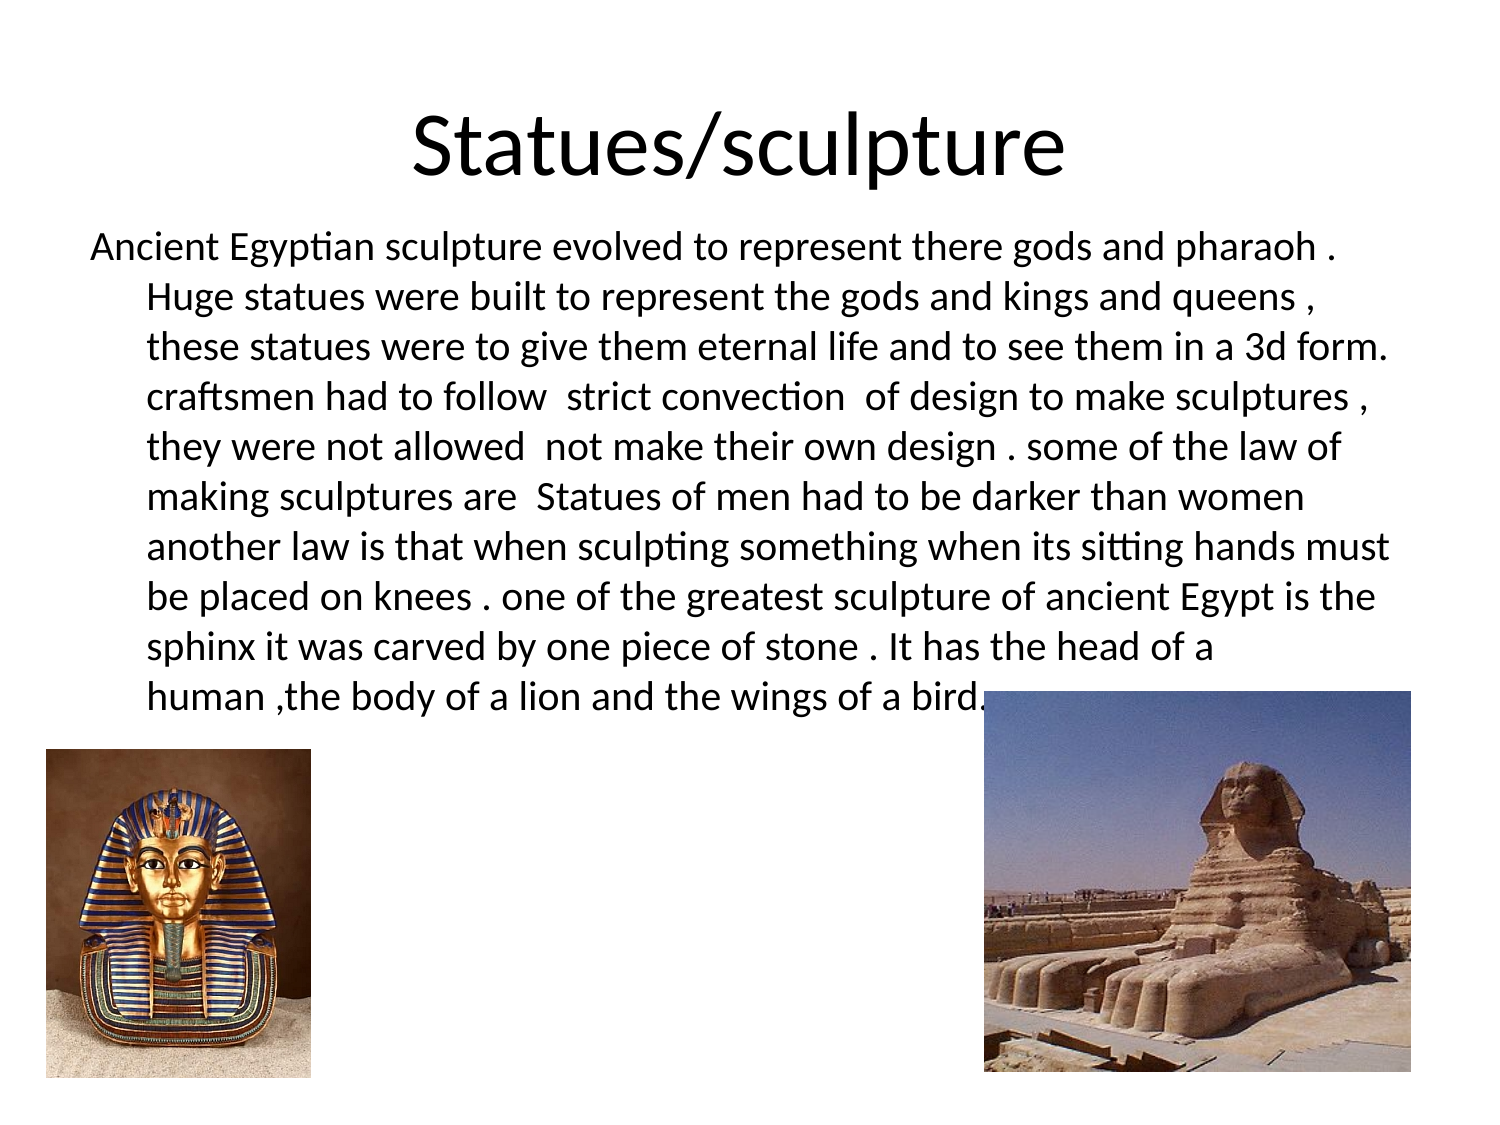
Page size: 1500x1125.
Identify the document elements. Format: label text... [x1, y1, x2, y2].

picture [46, 749, 311, 1079]
list Ancient Egyptian sculpture evolved to represent there gods and pharaoh . Huge statues were built to represent the gods and kings and queens , these statues were to give them eternal life and to see them in a 3d form. craftsmen had to follow strict convection of design to make sculptures , they were not allowed not make their own design . some of the law of making sculptures are Statues of men had to be darker than women another law is that when sculpting something when its sitting hands must be placed on knees . one of the greatest sculpture of ancient Egypt is the sphinx it was carved by one piece of stone . It has the head of a human ,the body of a lion and the wings of a bird. [75, 210, 1425, 1005]
picture [984, 691, 1411, 1073]
title Statues/sculpture [75, 45, 1425, 210]
